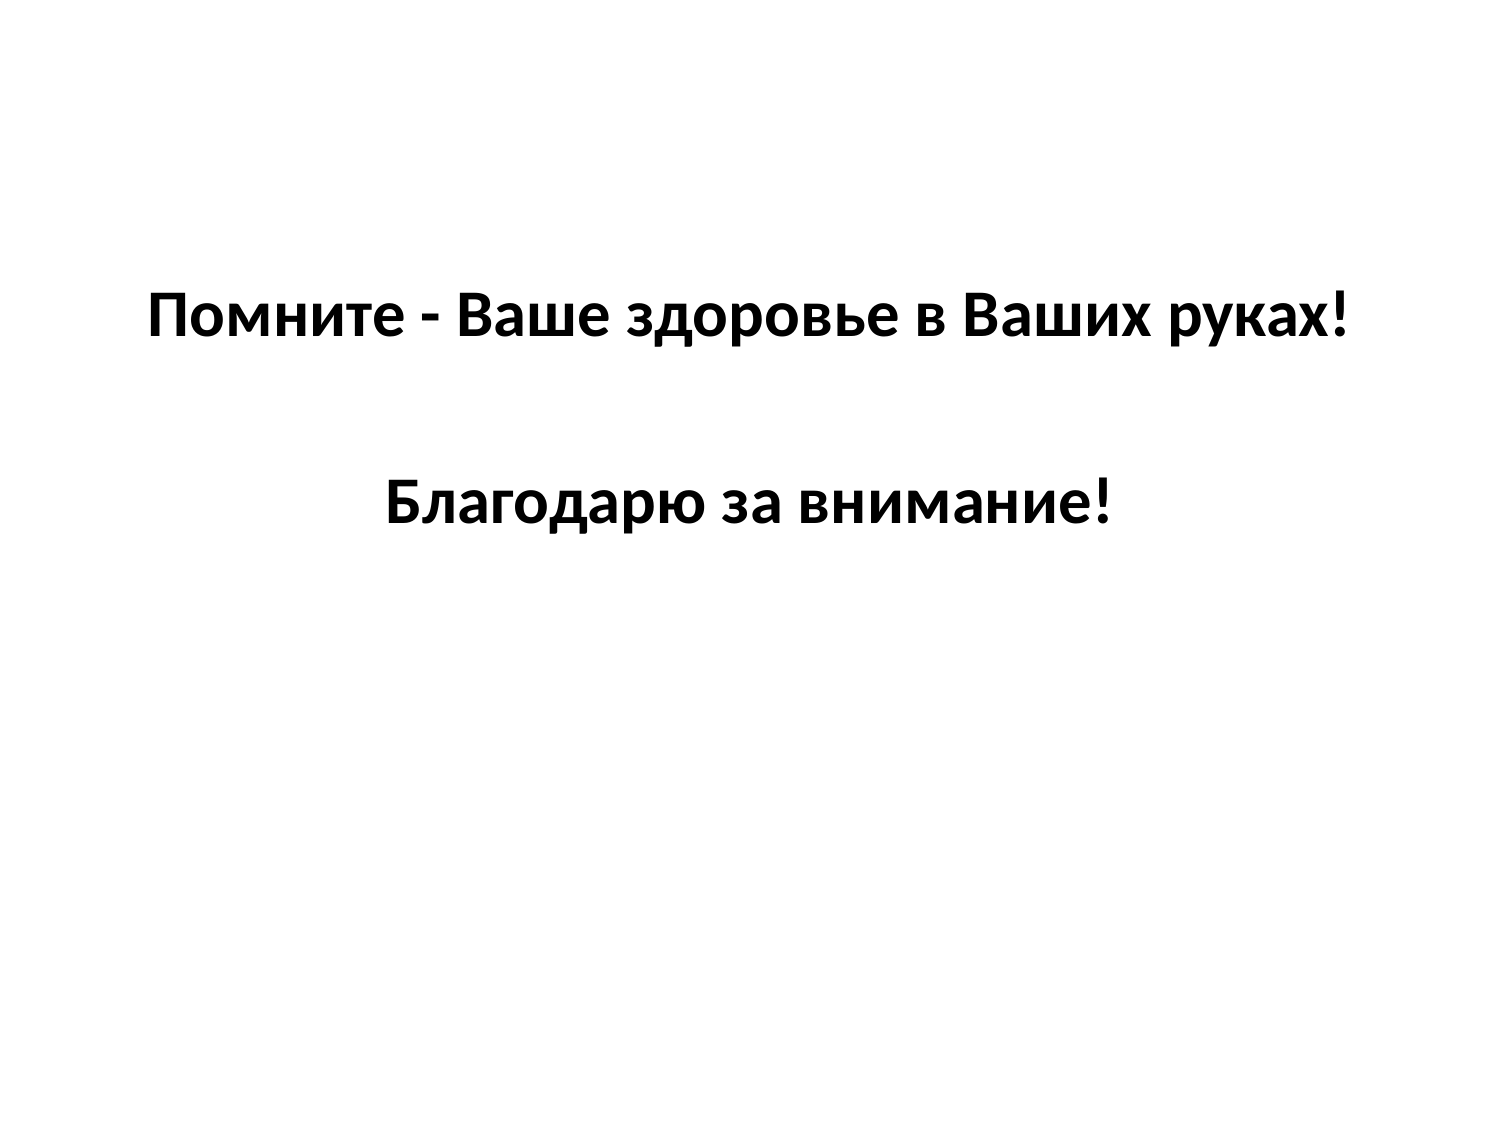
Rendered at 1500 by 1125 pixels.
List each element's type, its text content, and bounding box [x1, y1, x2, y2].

list Помните - Ваше здоровье в Ваших руках! Благодарю за внимание! [75, 262, 1425, 1005]
